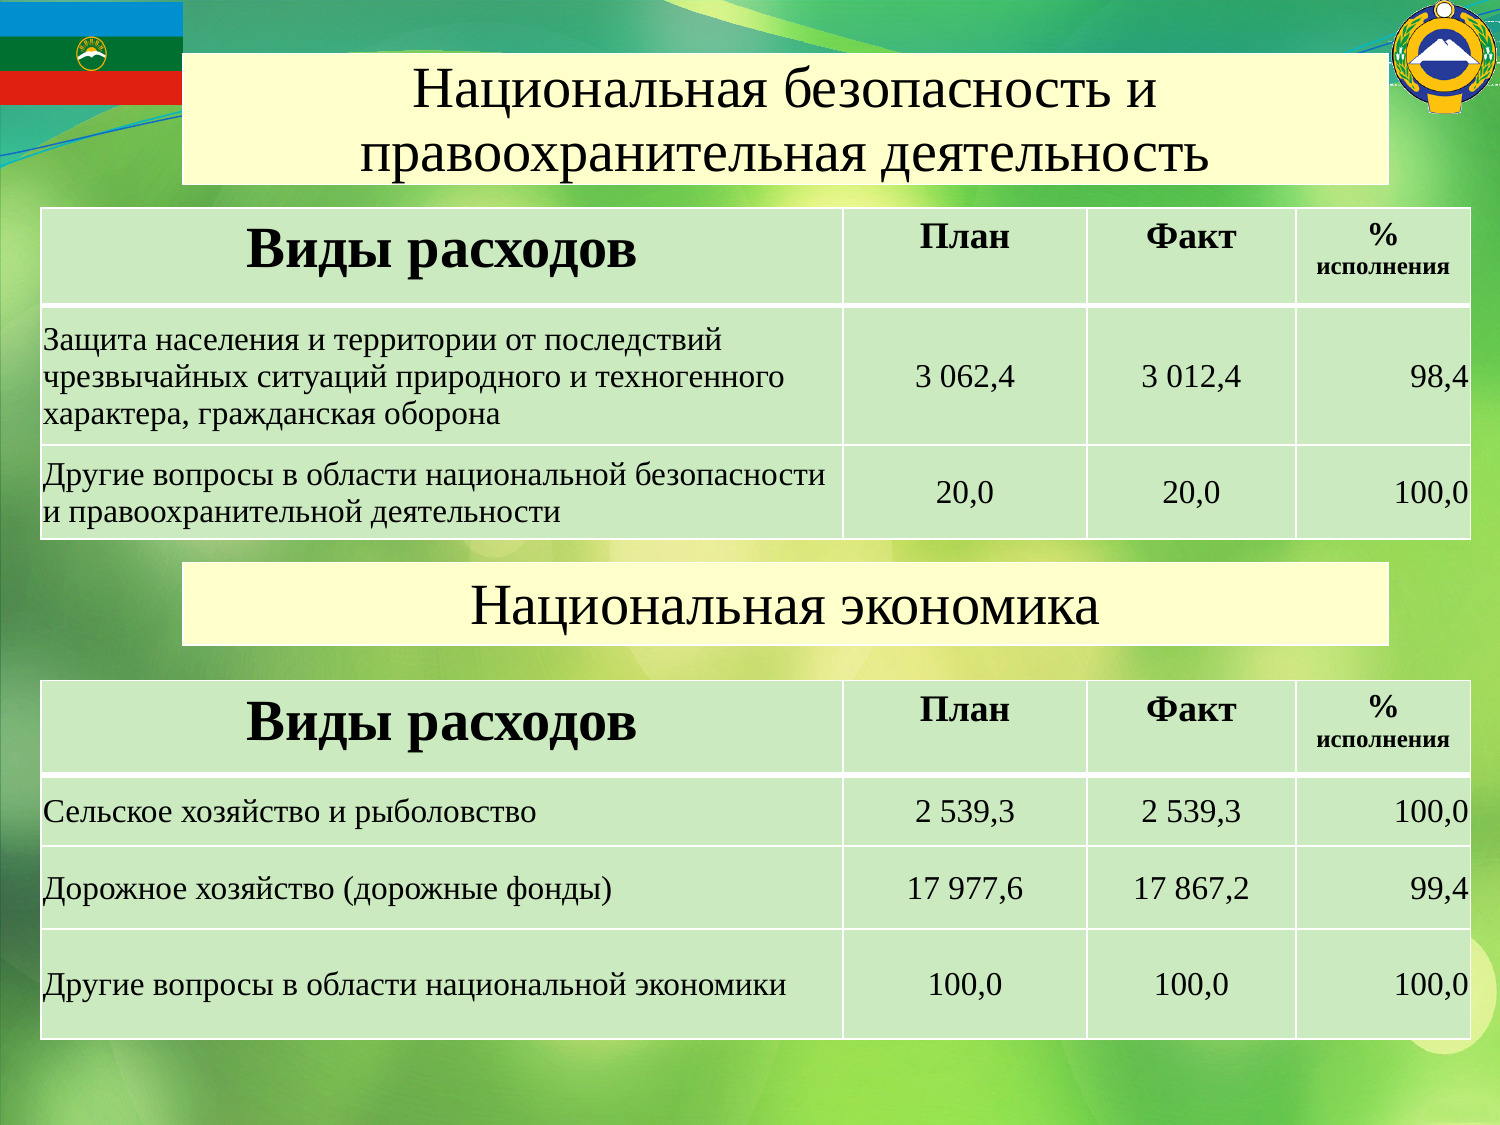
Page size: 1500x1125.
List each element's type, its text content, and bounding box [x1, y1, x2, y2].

table_cell Защита населения и территории от последствий чрезвычайных ситуаций природного и техногенного характера, гражданская оборона [42, 308, 842, 444]
table_cell 3 062,4 [844, 308, 1086, 444]
table_header Факт [1088, 209, 1295, 303]
table_header План [844, 681, 1086, 772]
table_cell 98,4 [1297, 308, 1470, 444]
table_cell 17 977,6 [844, 847, 1086, 928]
table_cell 100,0 [1297, 930, 1470, 1038]
table_cell Сельское хозяйство и рыболовство [42, 778, 842, 845]
table_cell 20,0 [844, 446, 1086, 538]
table_cell Дорожное хозяйство (дорожные фонды) [42, 847, 842, 928]
table_header Виды расходов [42, 209, 842, 303]
picture [24, 147, 50, 156]
table_header План [844, 209, 1086, 303]
table_header Национальная экономика [184, 563, 1387, 644]
table_header Виды расходов [42, 681, 842, 772]
table_header % исполнения [1297, 209, 1470, 303]
picture [168, 113, 182, 117]
table_cell 100,0 [1088, 930, 1295, 1038]
table_cell 100,0 [1297, 778, 1470, 845]
table_cell 17 867,2 [1088, 847, 1295, 928]
table_cell 3 012,4 [1088, 308, 1295, 444]
table_header Факт [1088, 681, 1295, 772]
table_header % исполнения [1297, 681, 1470, 772]
picture [0, 0, 1500, 1125]
table_cell 100,0 [1297, 446, 1470, 538]
table_cell 2 539,3 [844, 778, 1086, 845]
table_cell Другие вопросы в области национальной экономики [42, 930, 842, 1038]
table_cell 20,0 [1088, 446, 1295, 538]
table_cell Другие вопросы в области национальной безопасности и правоохранительной деятельности [42, 446, 842, 538]
table_cell 2 539,3 [1088, 778, 1295, 845]
table_cell 99,4 [1297, 847, 1470, 928]
table_cell 100,0 [844, 930, 1086, 1038]
table_header Национальная безопасность и правоохранительная деятельность [184, 54, 1387, 184]
